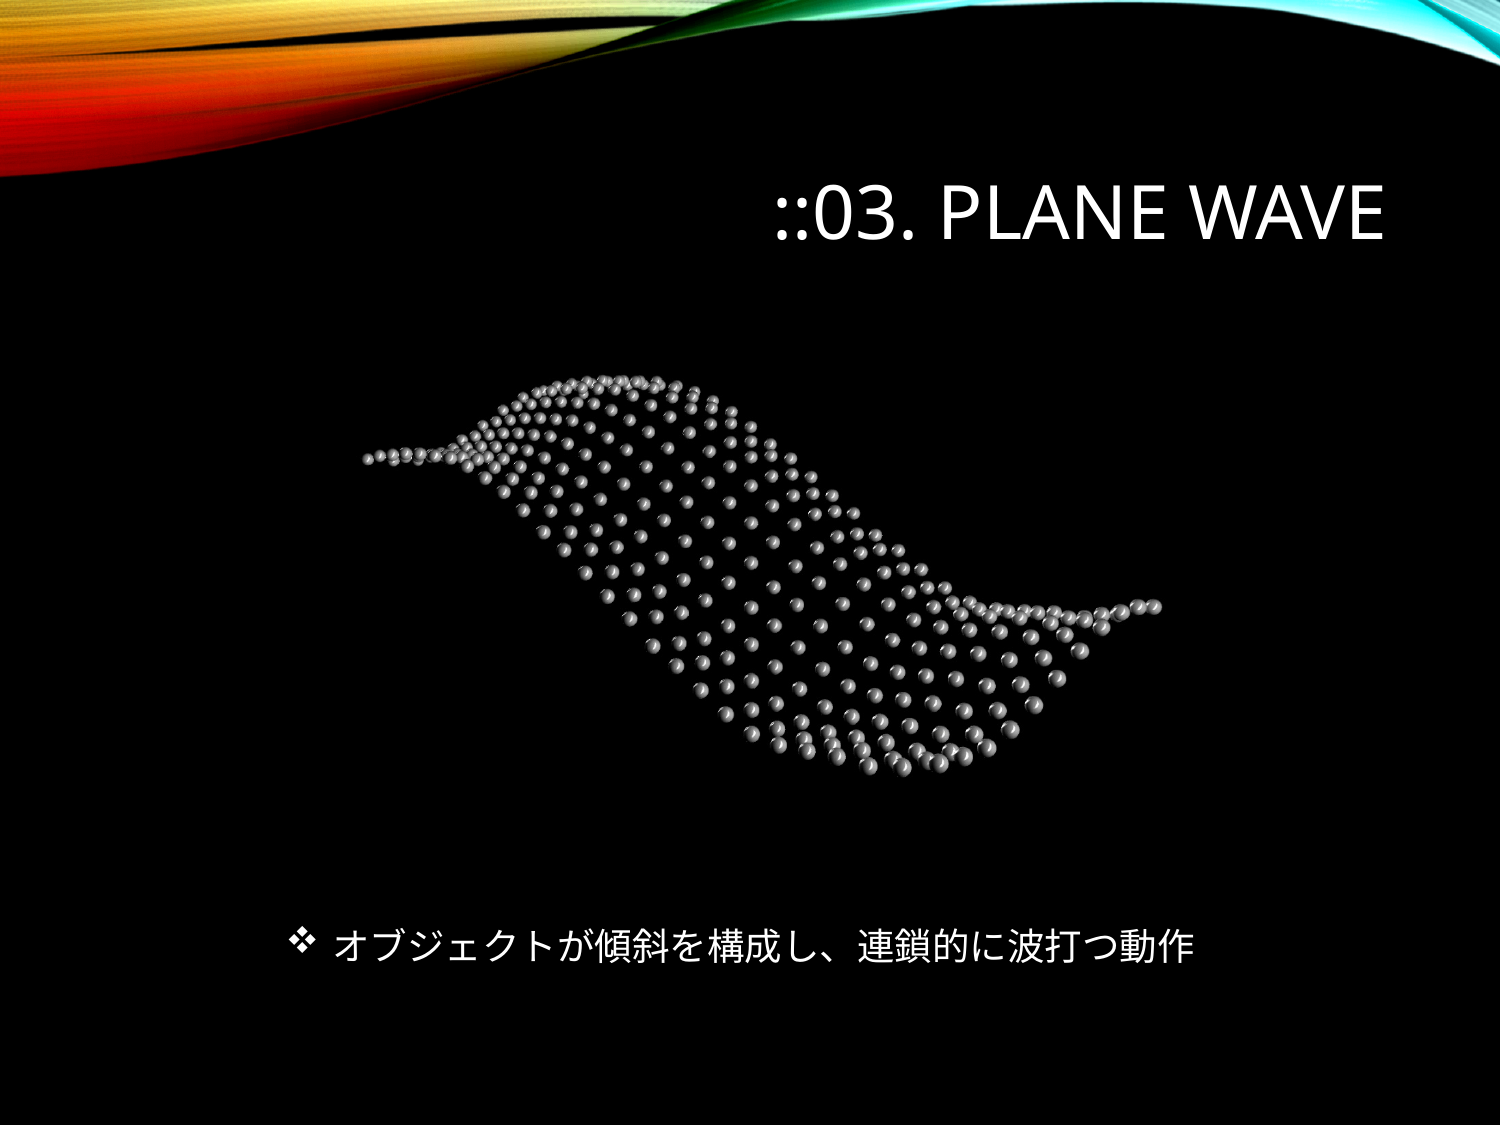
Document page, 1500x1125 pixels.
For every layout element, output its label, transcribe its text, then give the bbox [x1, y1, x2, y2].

text_box オブジェクトが傾斜を構成し、連鎖的に波打つ動作 [78, 915, 1403, 975]
title ::03. Plane Wave [356, 125, 1403, 307]
picture [316, 334, 1235, 868]
picture [0, 0, 1500, 178]
